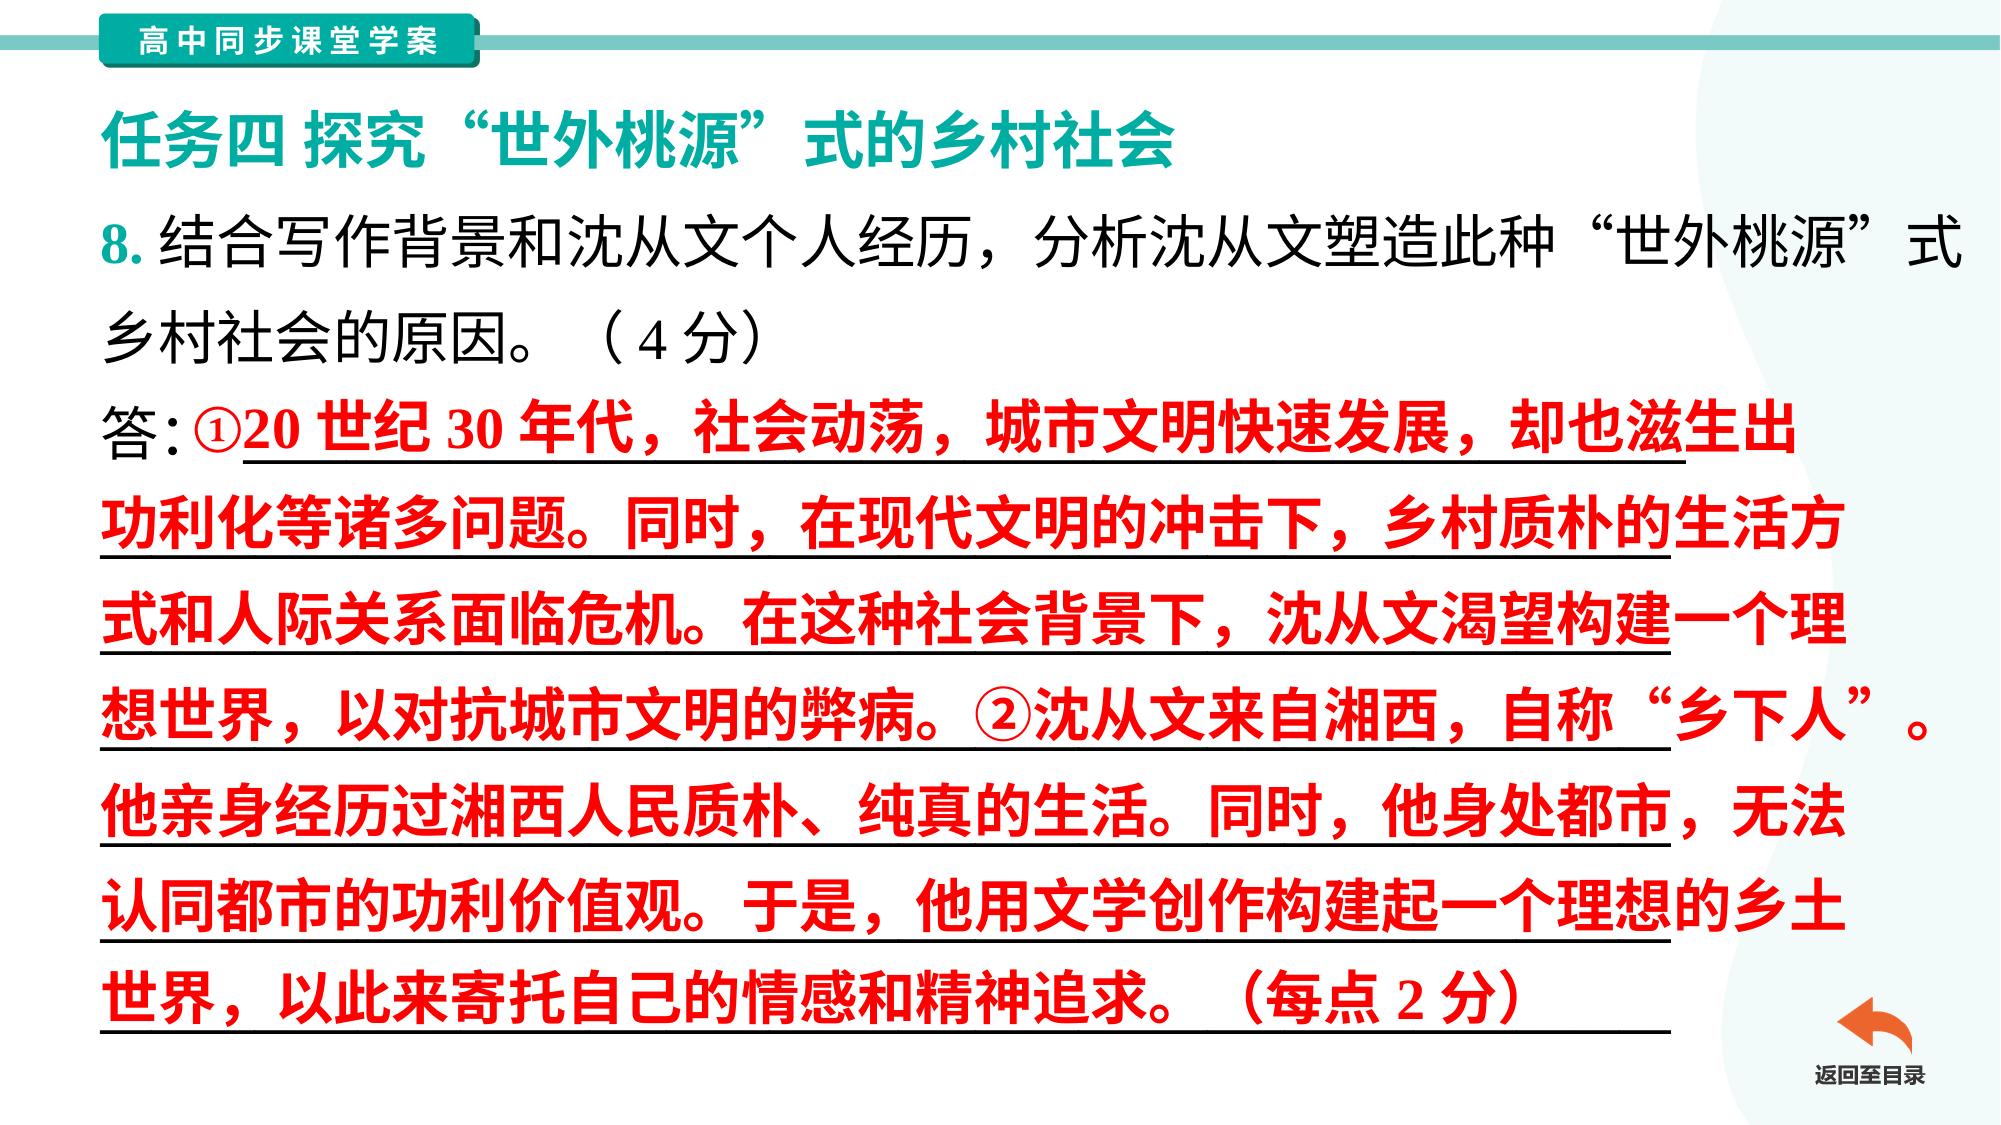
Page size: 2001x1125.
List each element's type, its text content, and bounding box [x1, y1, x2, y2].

picture [0, 0, 2000, 1125]
text_box 任务四 探究“世外桃源”式的乡村社会 [100, 76, 1899, 168]
text_box ①20世纪30年代，社会动荡，城市文明快速发展，却也滋生出 功利化等诸多问题。同时，在现代文明的冲击下，乡村质朴的生活方 式和人际关系面临危机。在这种社会背景下，沈从文渴望构建一个理 想世界，以对抗城市文明的弊病。②沈从文来自湘西，自称“乡下人”。 他亲身经历过湘西人民质朴、纯真的生活。同时，他身处都市，无法 认同都市的功利价值观。于是，他用文学创作构建起一个理想的乡土 世界，以此来寄托自己的情感和精神追求。（每点2分） [100, 364, 1899, 1023]
text_box 8.结合写作背景和沈从文个人经历，分析沈从文塑造此种“世外桃源”式 乡村社会的原因。（4分） 答： ________________________________________________________ _____________________________________________________________ _____________________________________________________________ _____________________________________________________________ _____________________________________________________________ _____________________________________________________________ _____________________________________________________________ [100, 179, 1899, 364]
